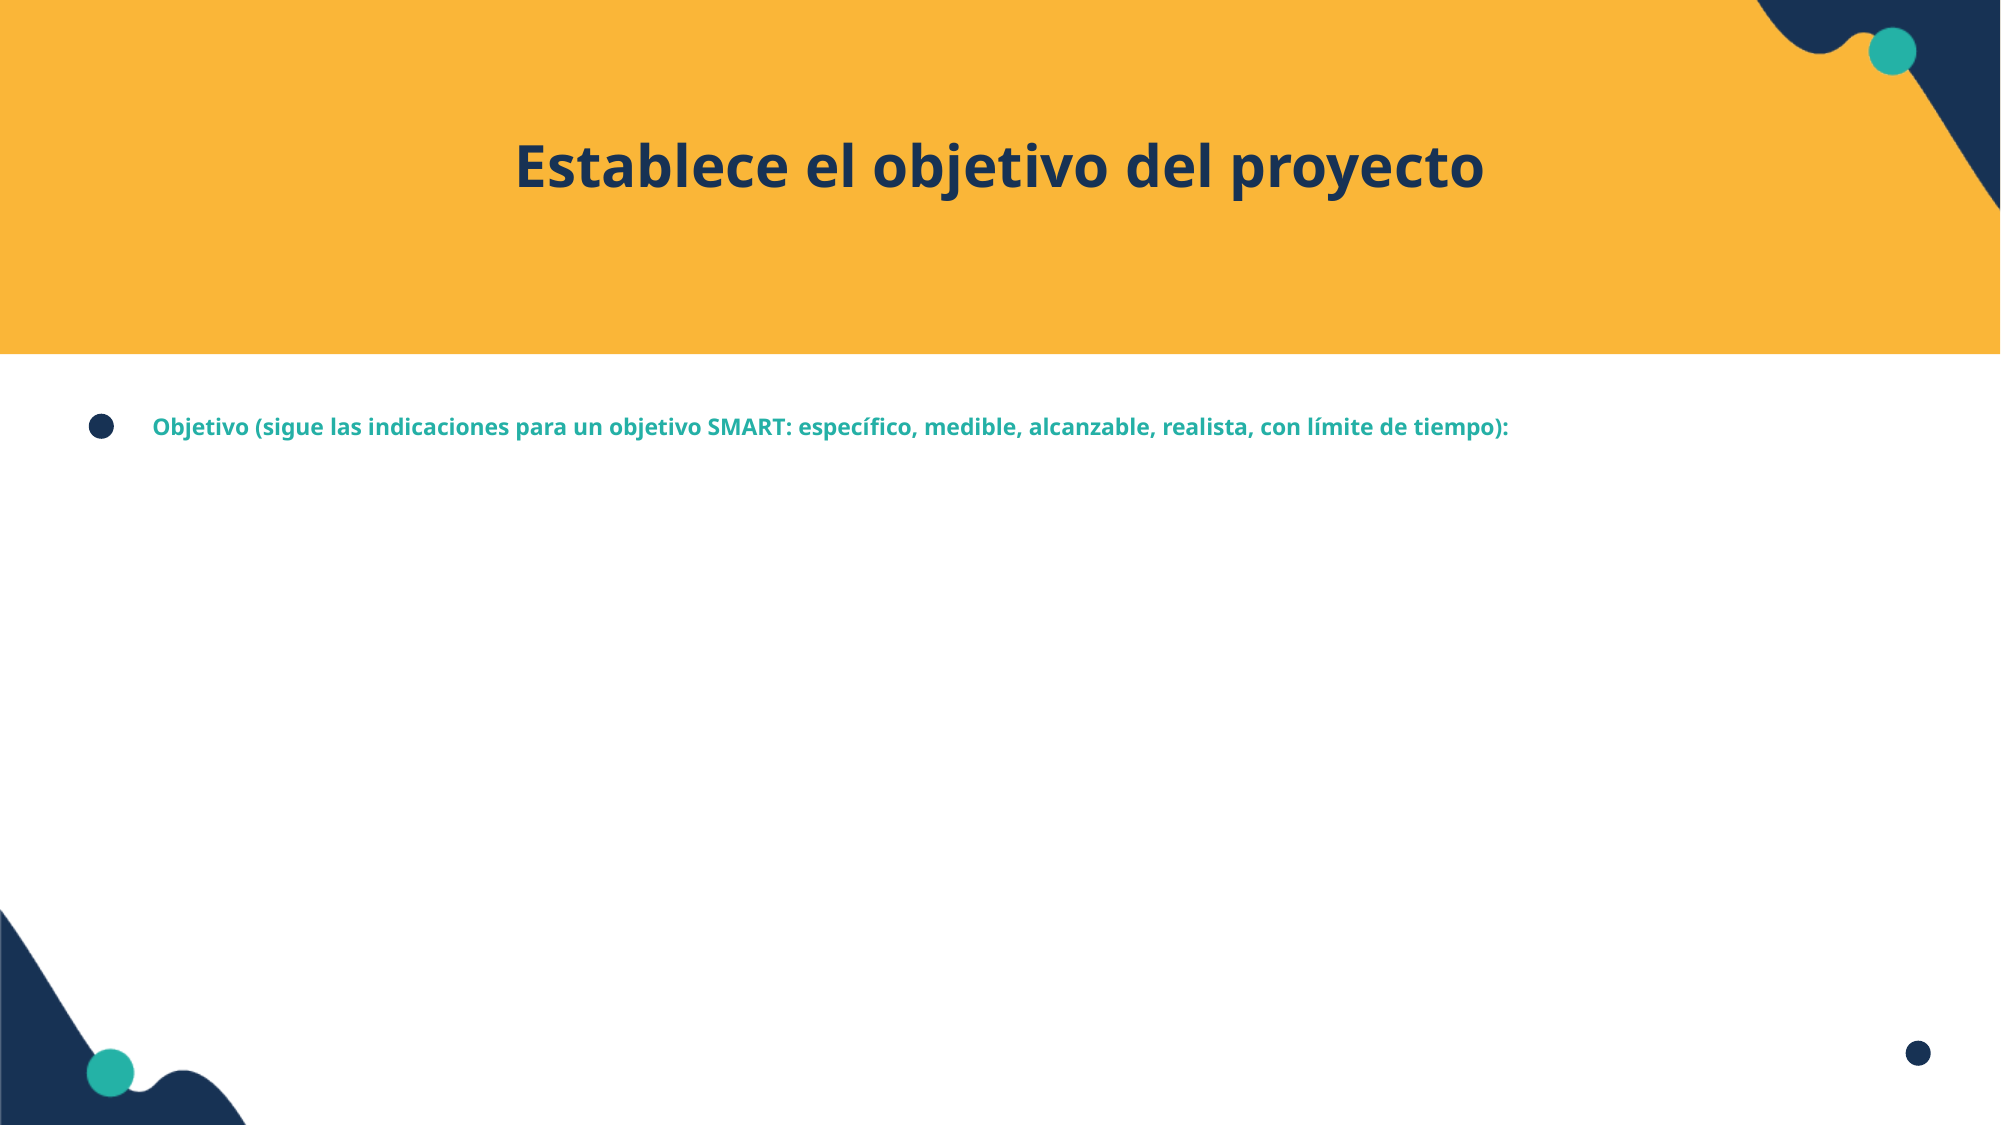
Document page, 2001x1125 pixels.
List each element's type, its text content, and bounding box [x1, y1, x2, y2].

text_box [1904, 1039, 1932, 1067]
list Objetivo (sigue las indicaciones para un objetivo SMART: específico, medible, alcanzable, realista, con límite de tiempo): [137, 408, 1843, 449]
picture [0, 909, 248, 1125]
text_box [87, 412, 115, 440]
picture [1755, 0, 2001, 215]
title Establece el objetivo del proyecto [137, 59, 1863, 278]
